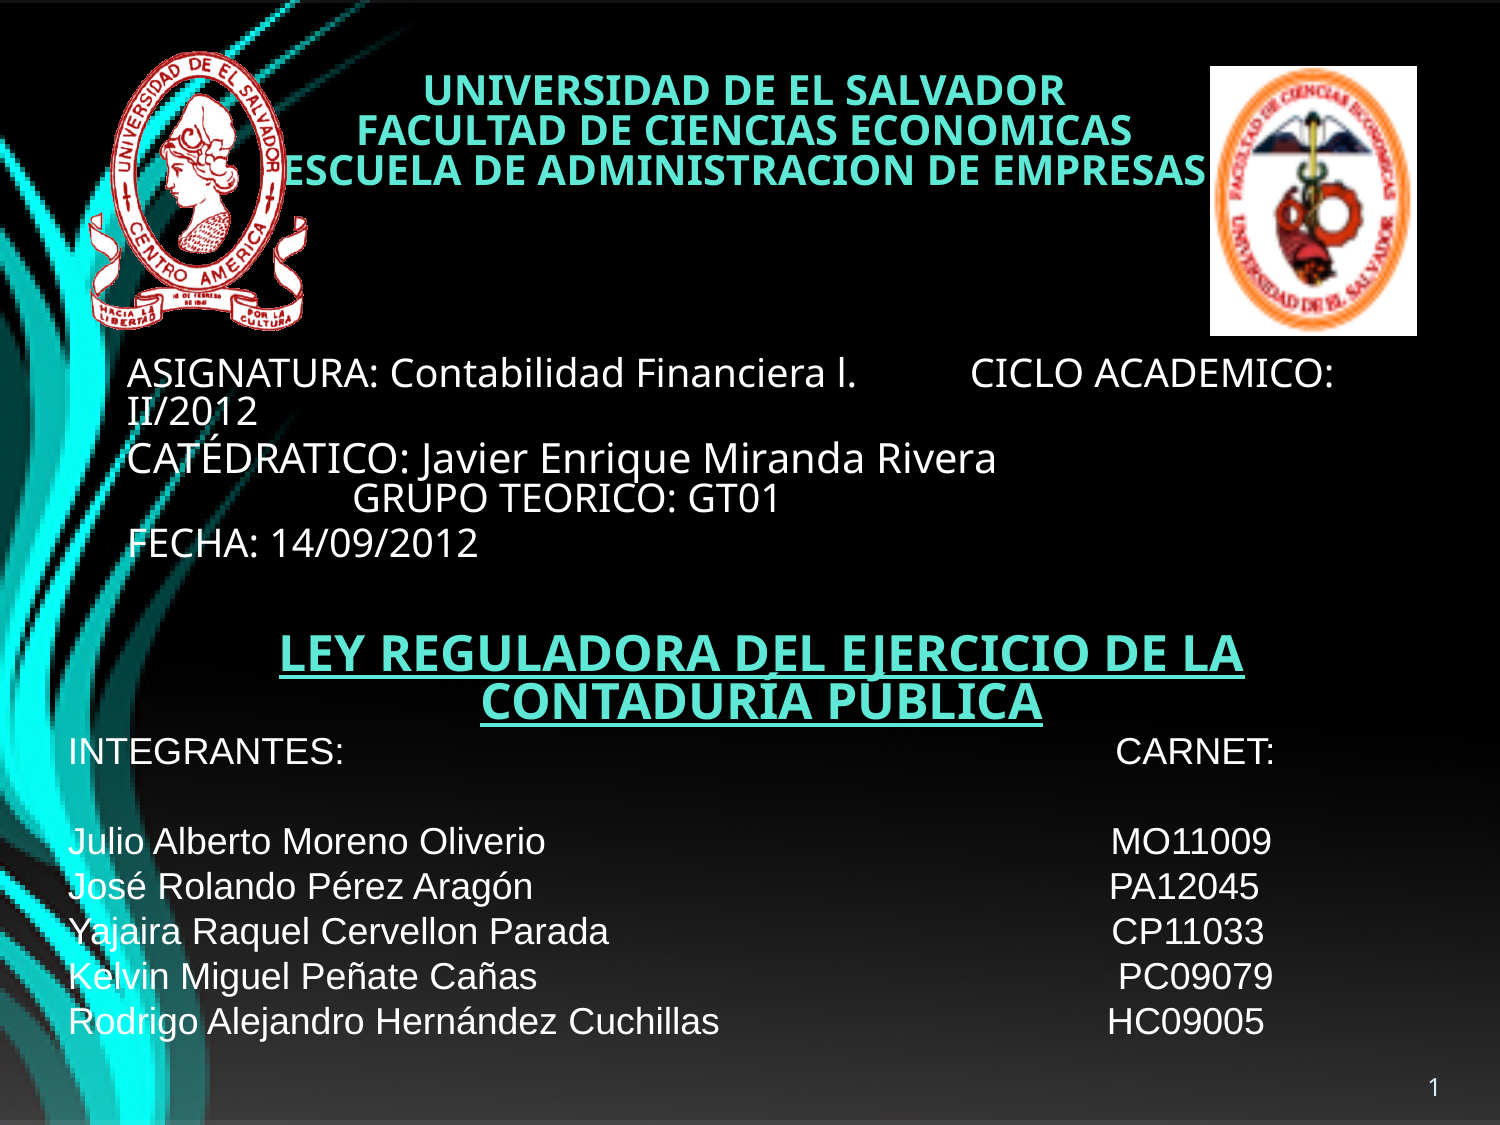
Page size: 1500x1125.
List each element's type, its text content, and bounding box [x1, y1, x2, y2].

picture [0, 0, 1500, 1125]
text_box INTEGRANTES: CARNET: Julio Alberto Moreno Oliverio MO11009 José Rolando Pérez Aragón PA12045 Yajaira Raquel Cervellon Parada CP11033 Kelvin Miguel Peñate Cañas PC09079 Rodrigo Alejandro Hernández Cuchillas HC09005 [53, 719, 1400, 1125]
text_box ASIGNATURA: Contabilidad Financiera l. CICLO ACADEMICO: II/2012 CATÉDRATICO: Javier Enrique Miranda Rivera GRUPO TEORICO: GT01 FECHA: 14/09/2012 LEY REGULADORA DEL EJERCICIO DE LA CONTADURÍA PÚBLICA [112, 350, 1412, 783]
text_box UNIVERSIDAD DE EL SALVADOR FACULTAD DE CIENCIAS ECONOMICAS ESCUELA DE ADMINISTRACION DE EMPRESAS [321, 66, 1208, 202]
slide_number 1 [1412, 1052, 1488, 1113]
